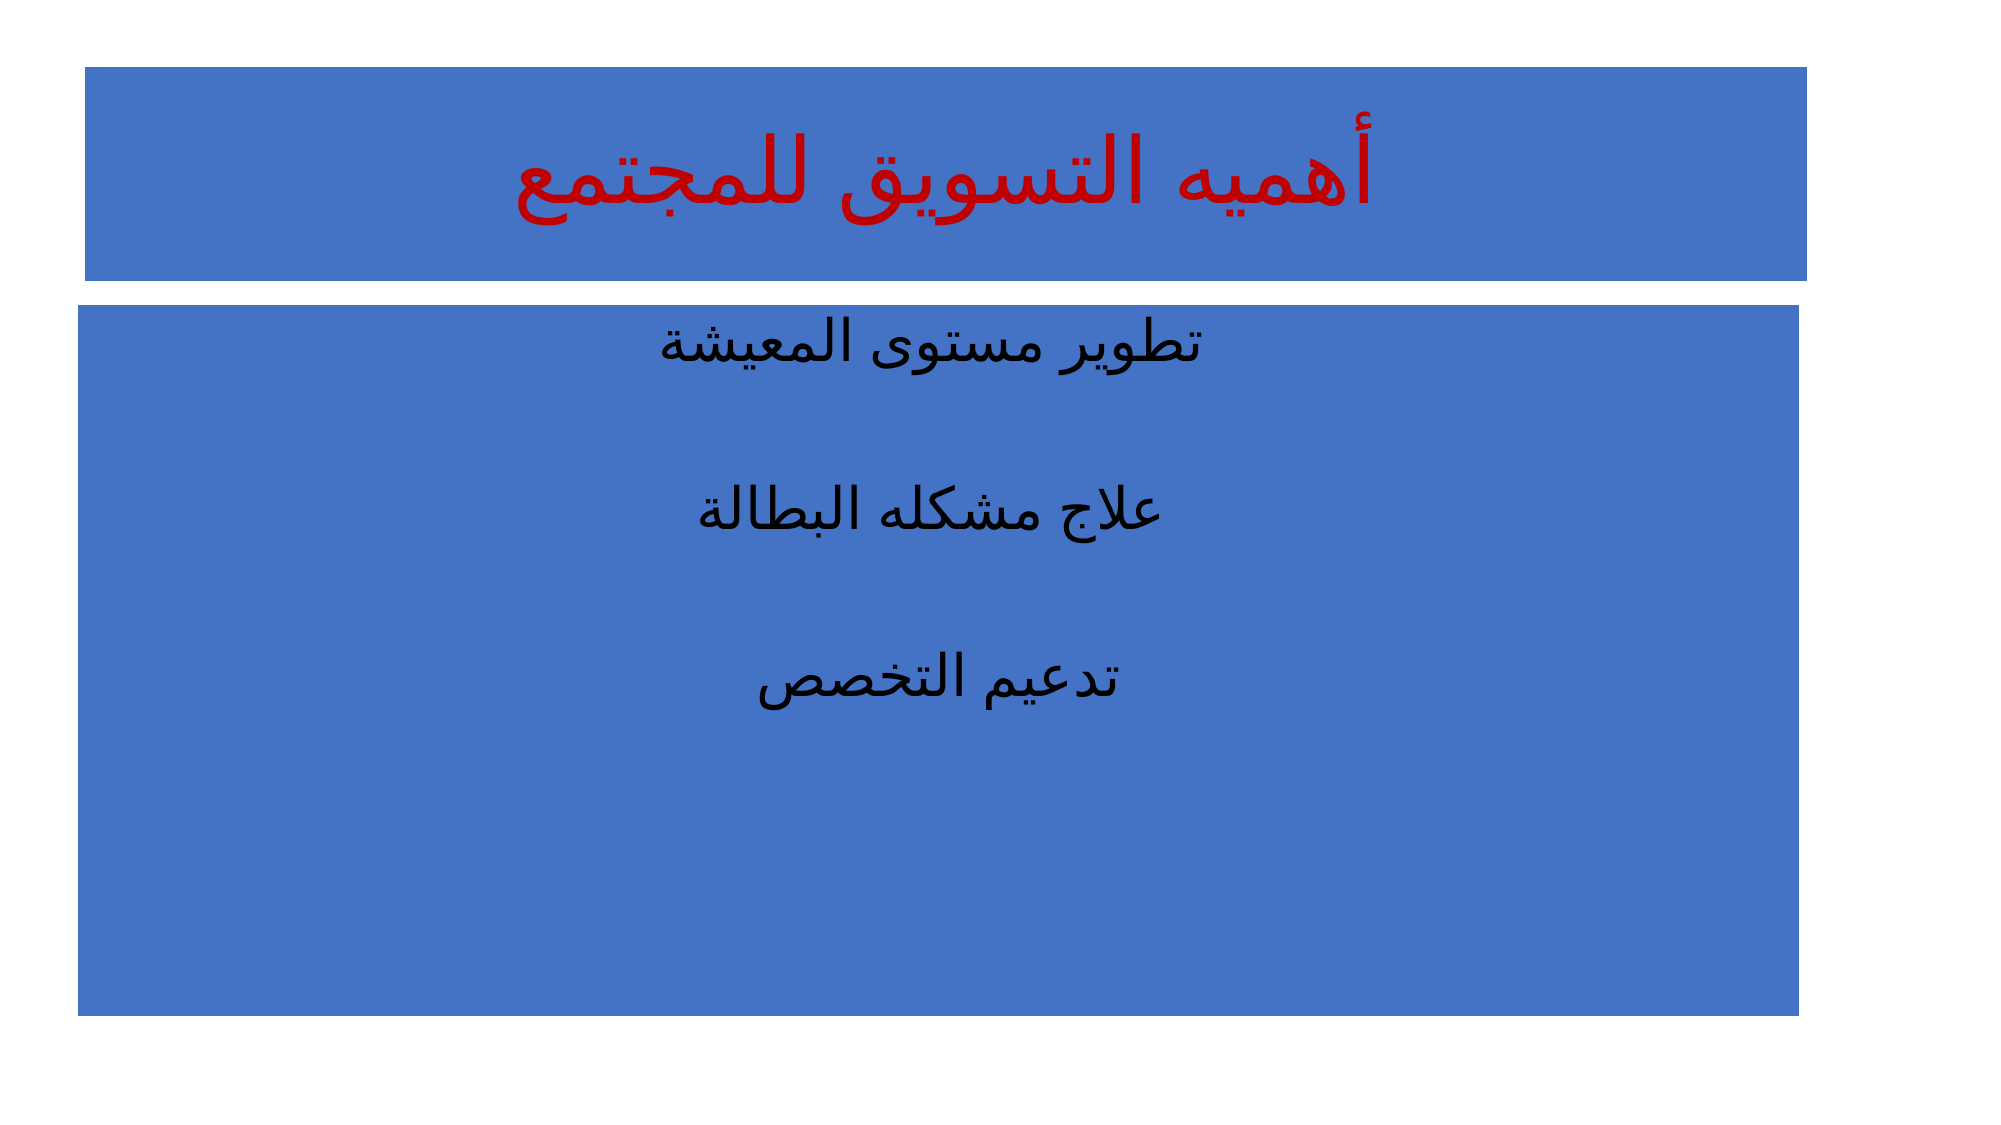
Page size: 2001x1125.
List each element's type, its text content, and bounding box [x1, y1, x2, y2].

title أهميه التسويق للمجتمع [82, 64, 1810, 284]
list تطوير مستوى المعيشة علاج مشكله البطالة تدعيم التخصص [74, 302, 1803, 1019]
